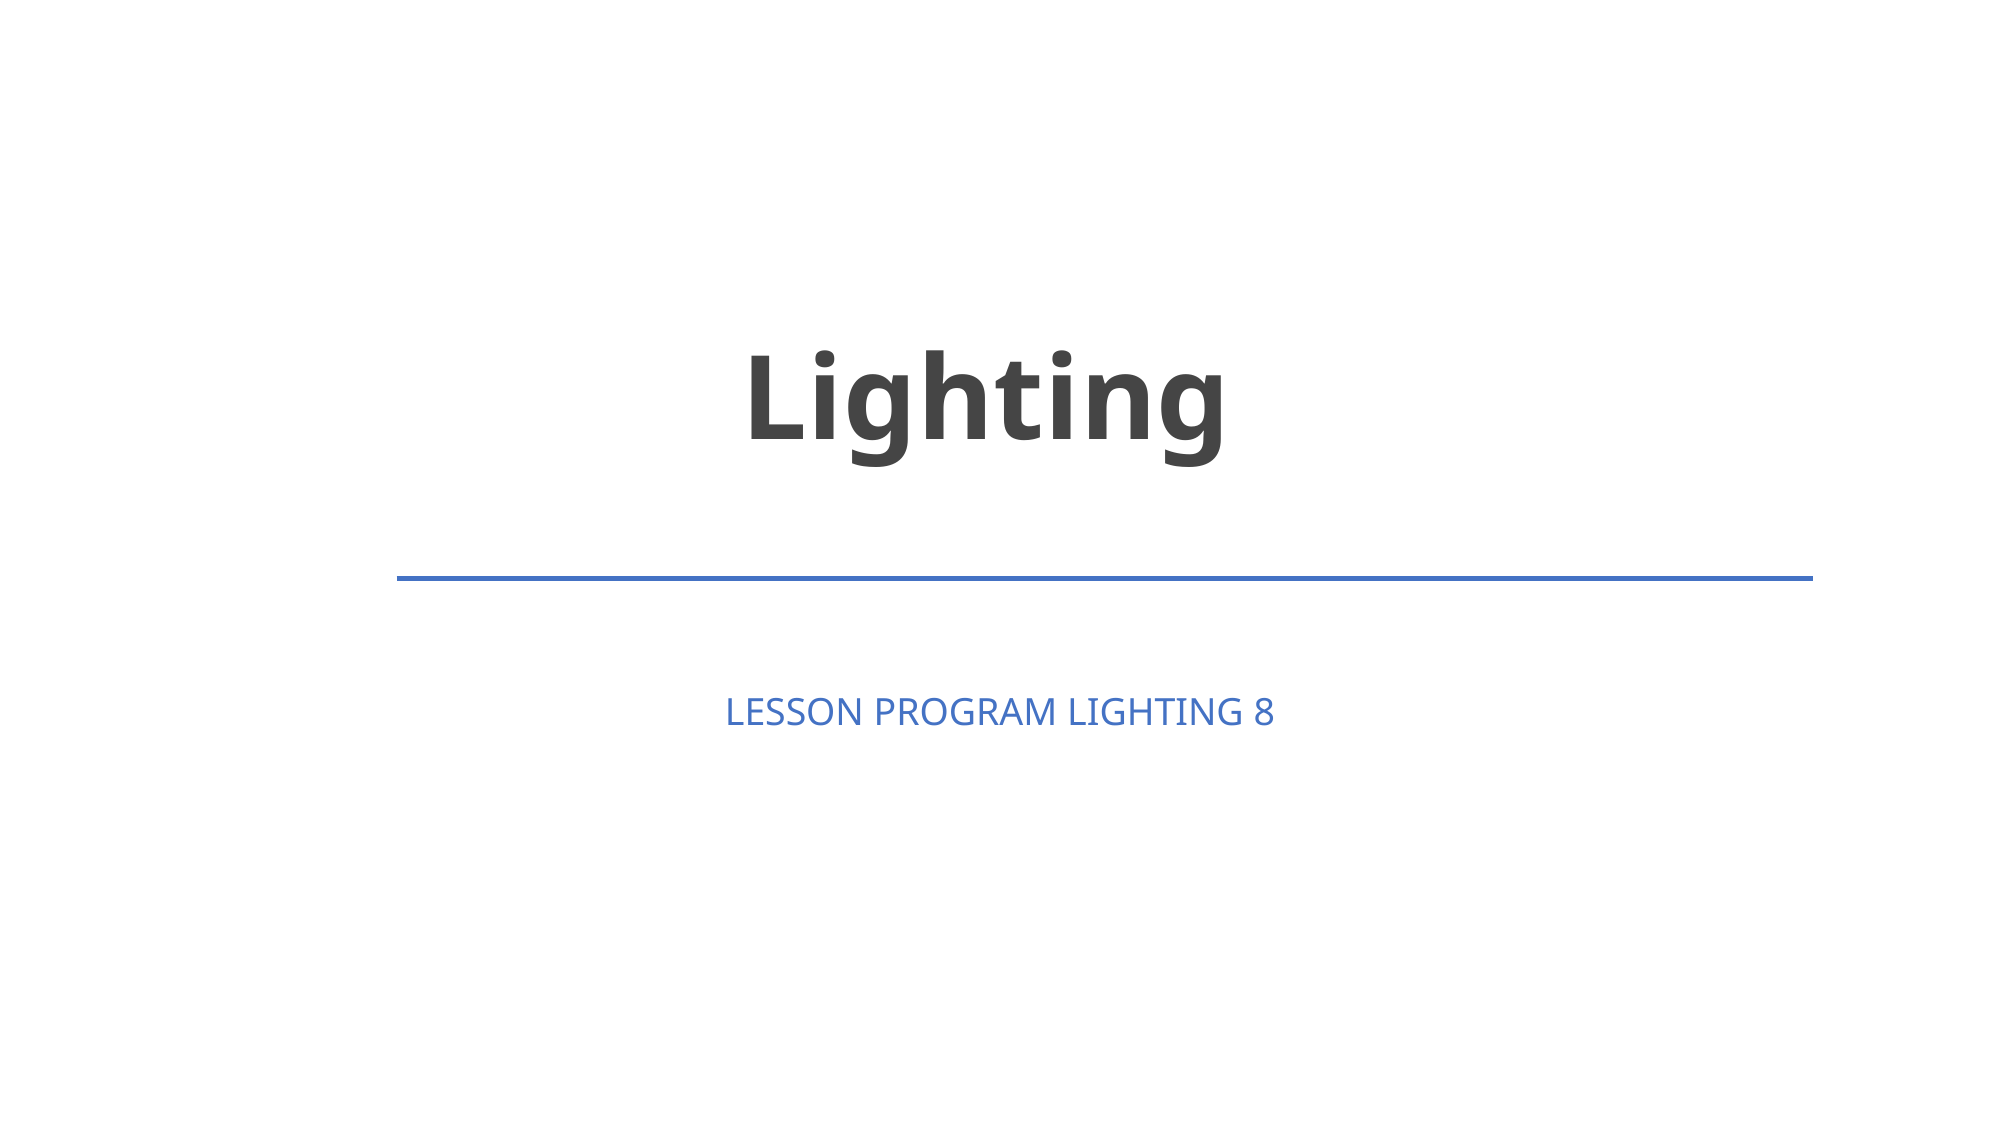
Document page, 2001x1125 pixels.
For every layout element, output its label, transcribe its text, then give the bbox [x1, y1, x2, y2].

subtitle Lesson program Lighting 8 [251, 678, 1749, 801]
title Lighting [255, 259, 1749, 677]
